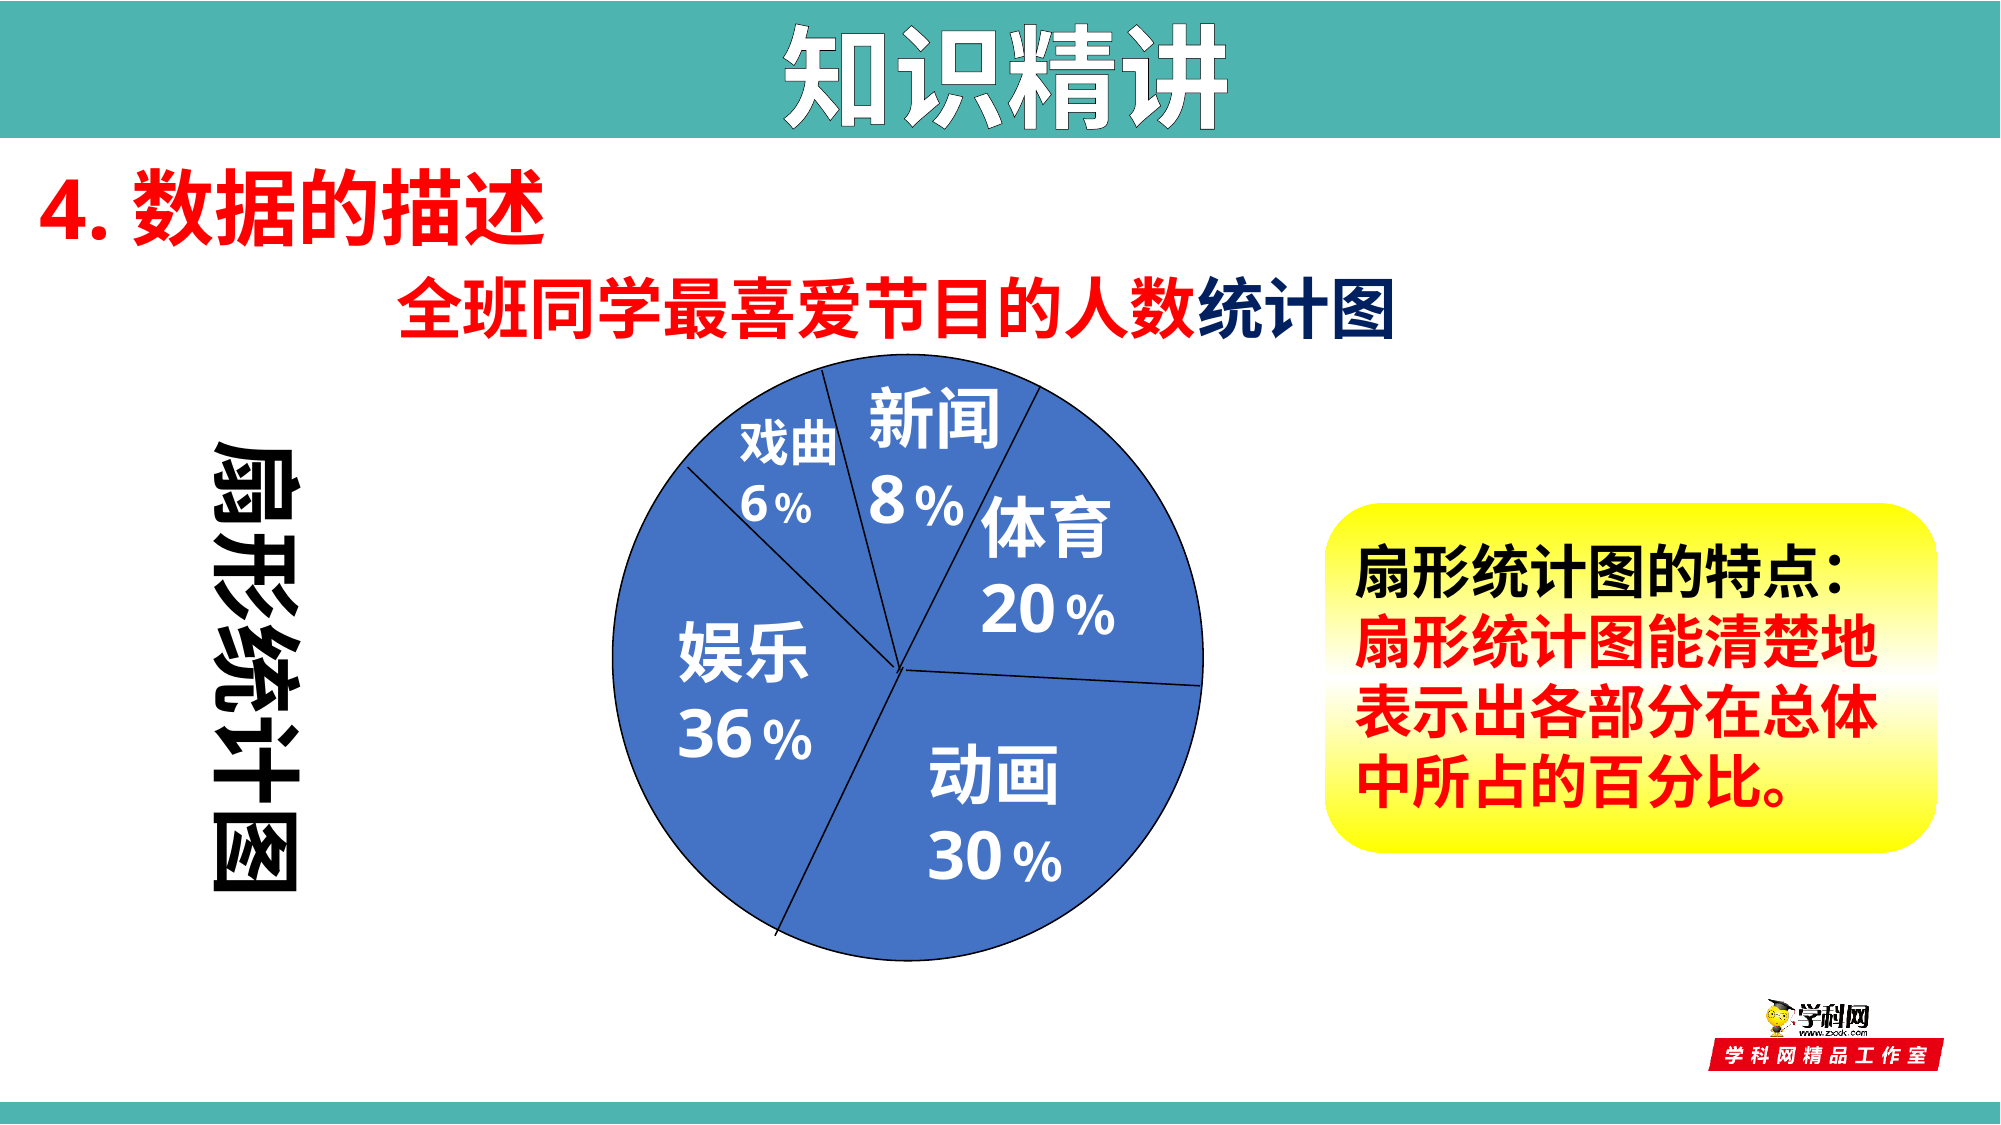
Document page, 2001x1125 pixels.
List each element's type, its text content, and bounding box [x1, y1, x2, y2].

text_box [1044, 388, 1146, 478]
picture [0, 1, 2001, 1124]
text_box 体育 20﹪ [966, 478, 1175, 653]
text_box [746, 354, 999, 404]
text_box 扇形统计图 [180, 424, 322, 932]
text_box 新闻8﹪ [853, 369, 1044, 545]
text_box 动画 30﹪ [912, 725, 1188, 900]
text_box 知识精讲 [765, 0, 1247, 150]
text_box 全班同学最喜爱节目的人数统计图 [381, 259, 1445, 354]
text_box 娱乐 36﹪ [663, 603, 888, 778]
text_box 戏曲 6﹪ [725, 404, 853, 540]
text_box [612, 419, 1204, 961]
text_box 4.数据的描述 [24, 149, 575, 264]
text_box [1324, 502, 1938, 854]
